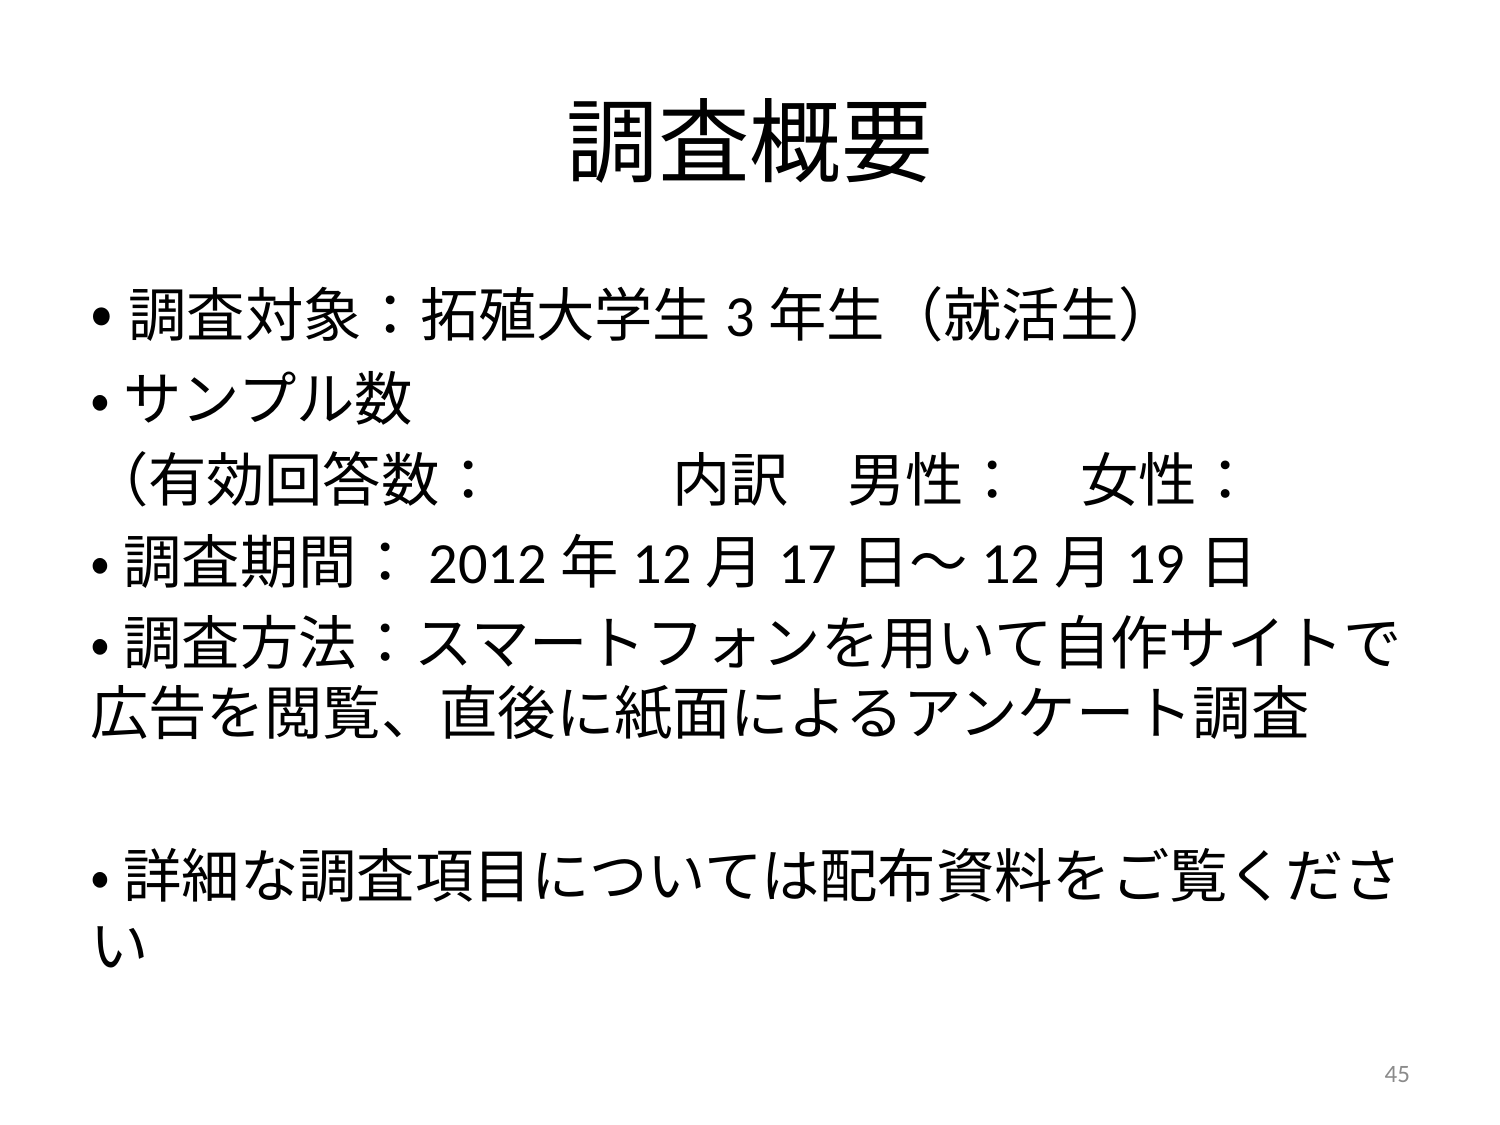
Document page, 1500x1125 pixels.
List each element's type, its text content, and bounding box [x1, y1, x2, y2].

slide_number 45 [1074, 1042, 1425, 1103]
list •調査対象：拓殖大学生3年生（就活生） •サンプル数 （有効回答数： 内訳 男性： 女性： •調査期間：2012年12月17日～12月19日 •調査方法：スマートフォンを用いて自作サイトで広告を閲覧、直後に紙面によるアンケート調査 •詳細な調査項目については配布資料をご覧ください [75, 262, 1425, 1005]
title 調査概要 [75, 45, 1425, 233]
